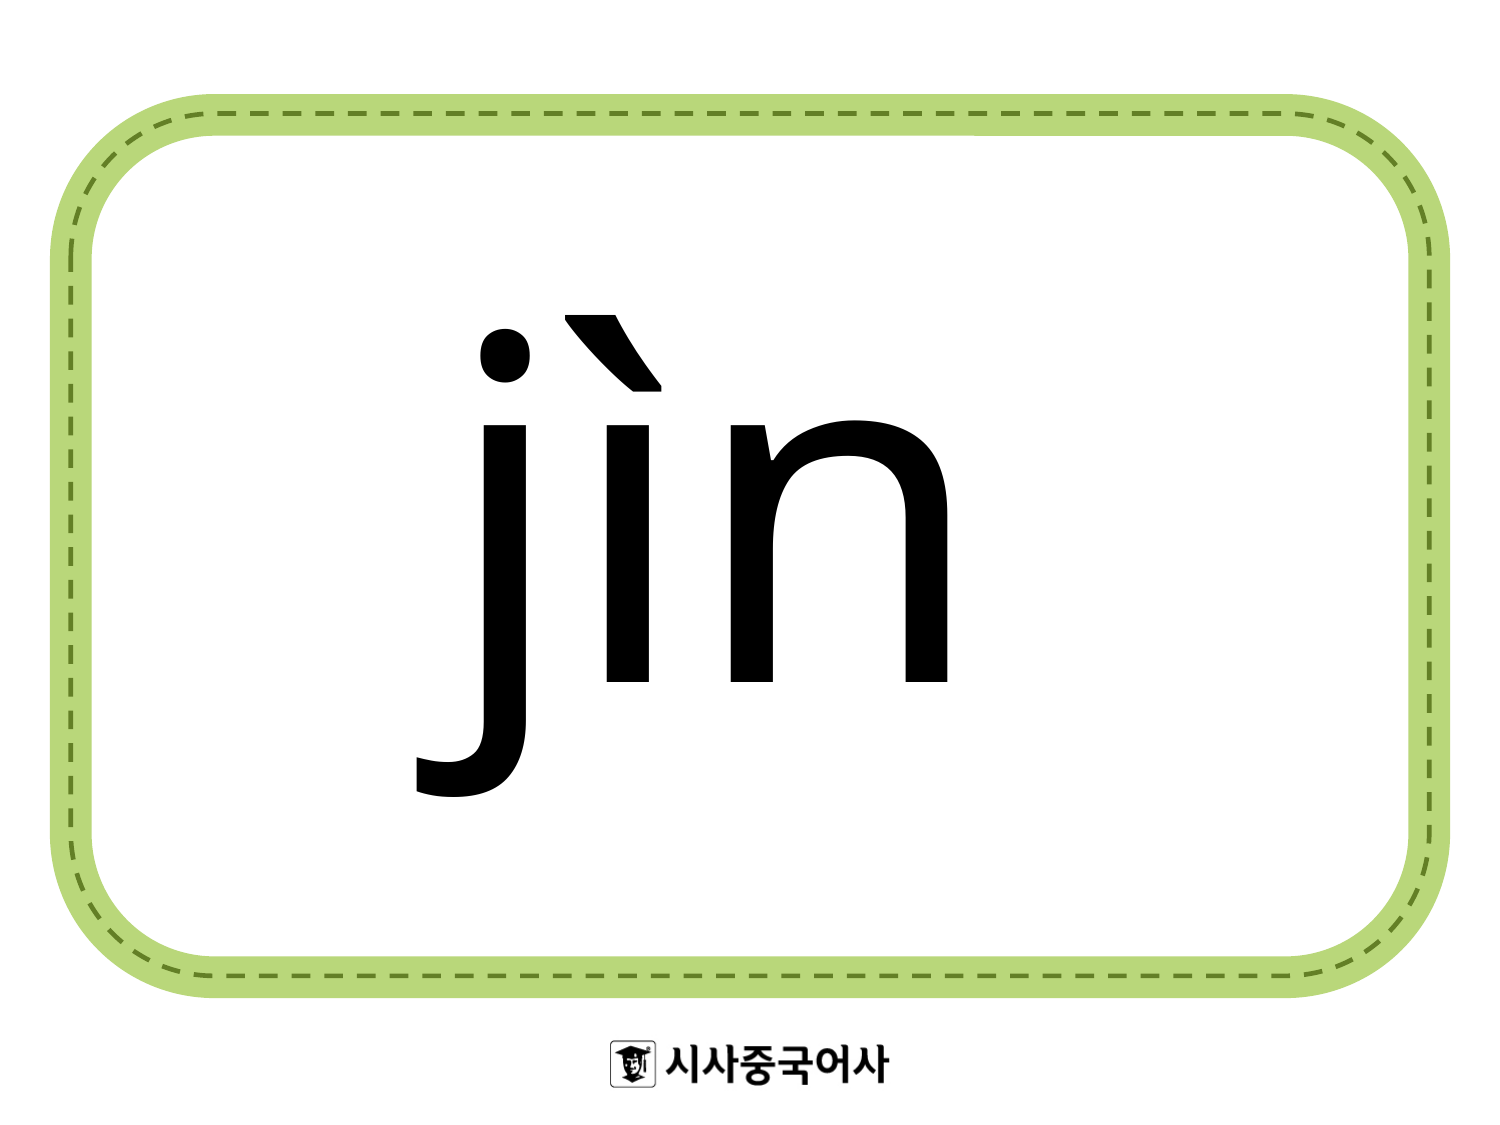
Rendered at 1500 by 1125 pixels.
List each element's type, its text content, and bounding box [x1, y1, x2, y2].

picture [602, 1034, 898, 1094]
text_box jìn [167, 159, 1376, 823]
